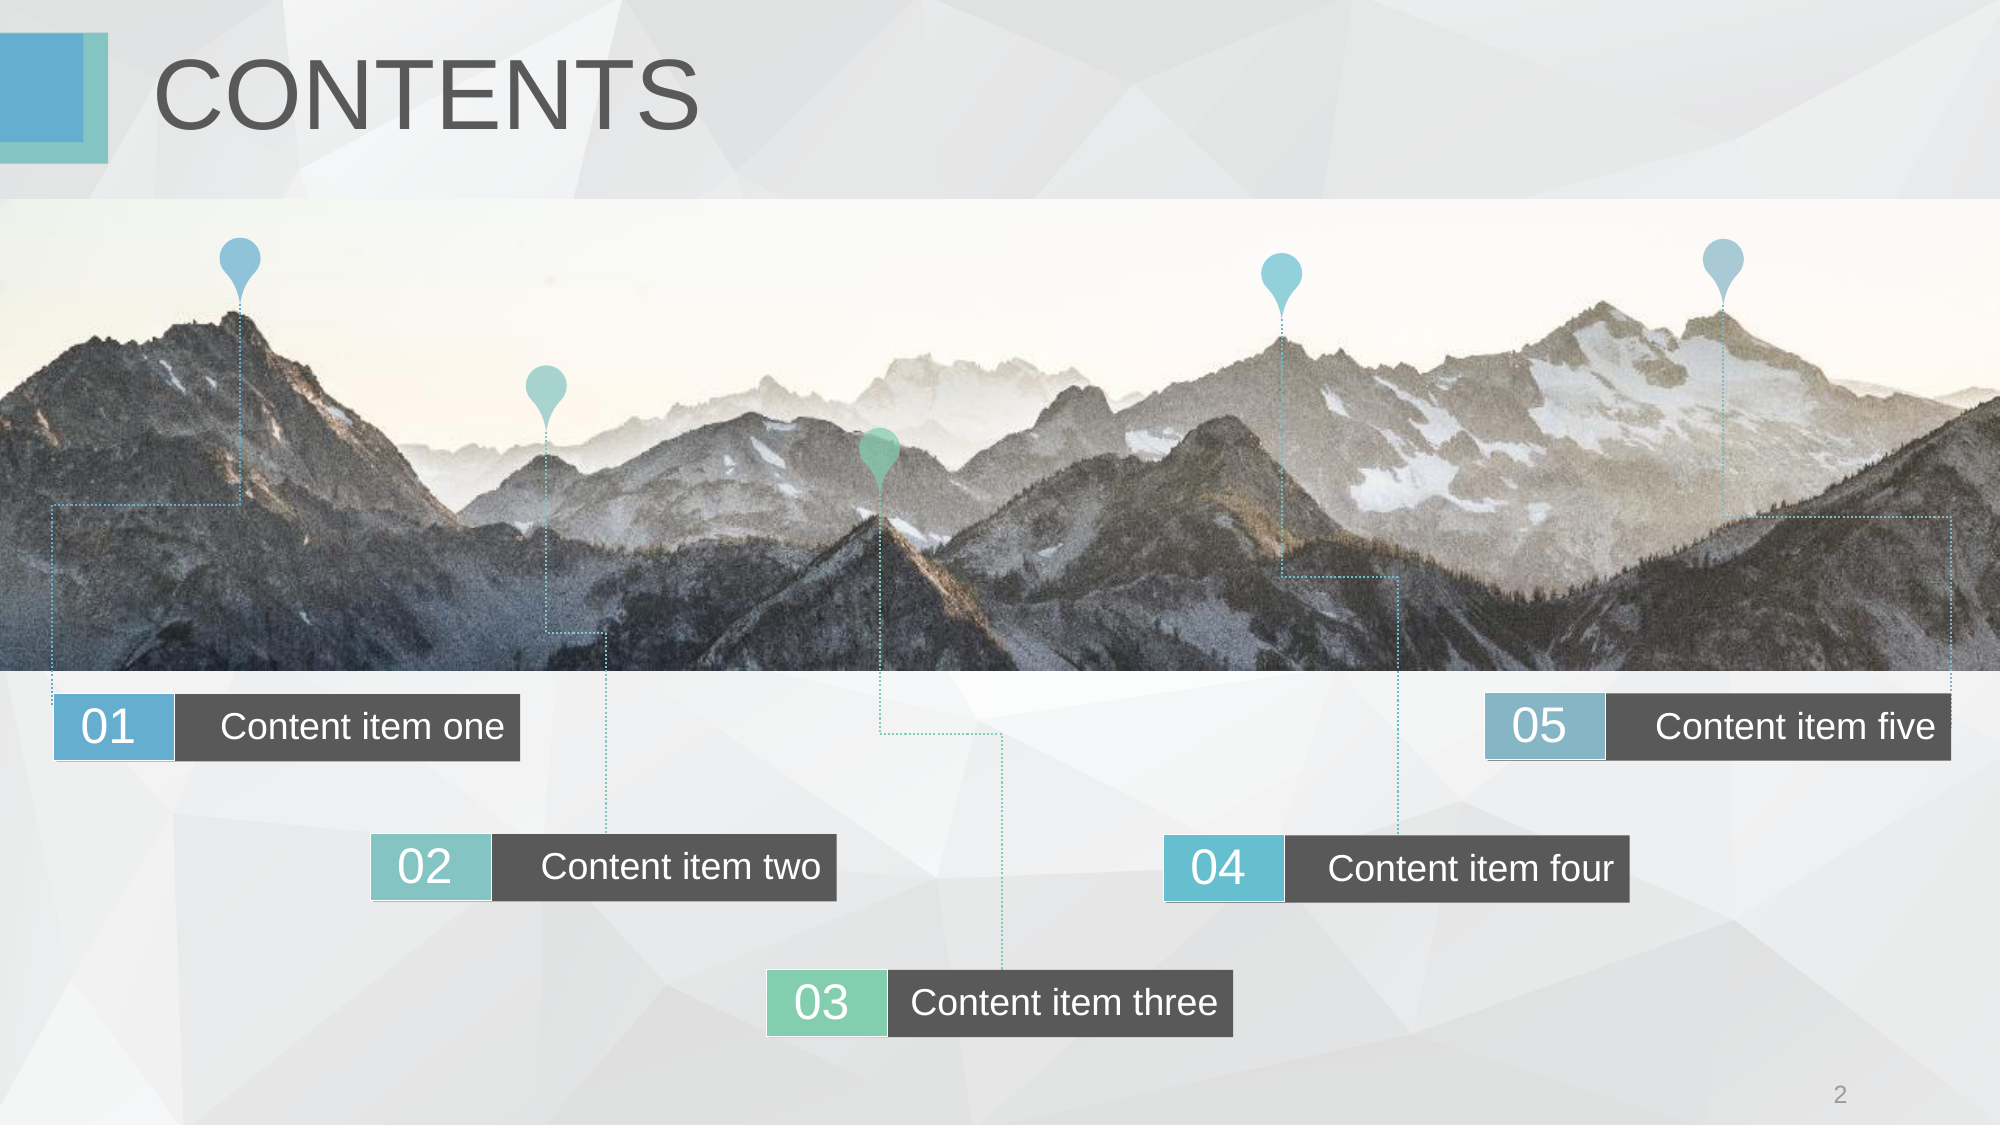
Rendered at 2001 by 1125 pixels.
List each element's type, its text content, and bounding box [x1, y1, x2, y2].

list 01 [53, 693, 175, 761]
title CONTENTS [137, 59, 1863, 136]
picture [0, 0, 2000, 1125]
list Content item two [372, 834, 837, 902]
list 03 [766, 969, 888, 1037]
list 05 [1484, 692, 1606, 760]
list 02 [370, 833, 492, 901]
list Content item five [1487, 693, 1952, 761]
slide_number 2 [1412, 1063, 1863, 1124]
list Content item three [769, 969, 1234, 1038]
list 04 [1163, 834, 1285, 902]
list Content item four [1166, 835, 1630, 903]
list Content item one [56, 694, 521, 762]
